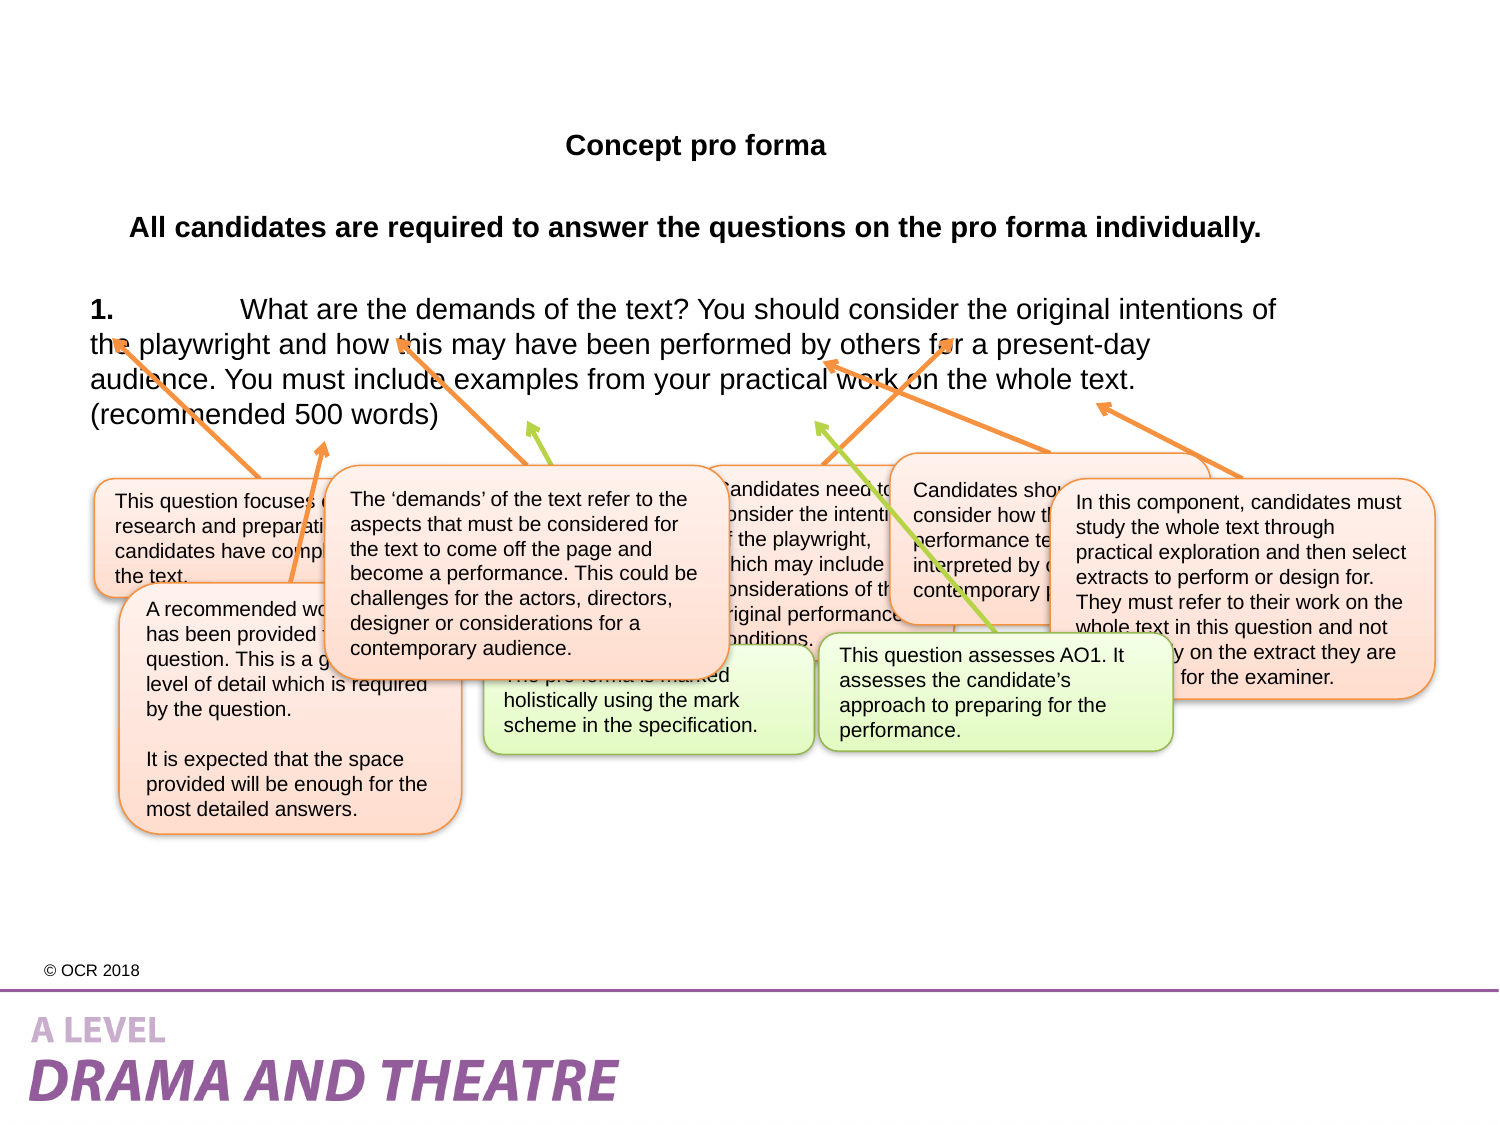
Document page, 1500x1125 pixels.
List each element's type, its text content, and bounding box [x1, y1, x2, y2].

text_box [814, 420, 997, 634]
text_box A recommended word count has been provided for each question. This is a guide for the level of detail which is required by the question. It is expected that the space provided will be enough for the most detailed answers. [118, 581, 463, 835]
text_box This question focuses on the research and preparation candidates have completed on the text. [93, 477, 285, 599]
text_box This question assesses AO1. It assesses the candidate’s approach to preparing for the performance. [817, 632, 1174, 753]
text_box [111, 337, 260, 479]
list Concept pro forma All candidates are required to answer the questions on the pro forma individually. 1. What are the demands of the text? You should consider the original intentions of the playwright and how this may have been performed by others for a present-day audience. You must include examples from your practical work on the whole text. (recommended 500 words) [75, 78, 1317, 1005]
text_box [290, 440, 326, 583]
text_box Candidates should also consider how the performance text has been interpreted by others for a contemporary performance. [1002, 452, 1090, 626]
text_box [822, 337, 955, 419]
picture [0, 989, 1499, 1125]
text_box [960, 361, 1051, 454]
text_box Candidates need to consider the intention of the playwright, which may include considerations of the original performance conditions. [711, 464, 816, 649]
text_box The pro forma is marked holistically using the mark scheme in the specification. [482, 643, 815, 756]
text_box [395, 337, 528, 466]
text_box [526, 420, 650, 645]
text_box The ‘demands’ of the text refer to the aspects that must be considered for the text to come off the page and become a performance. This could be challenges for the actors, directors, designer or considerations for a contemporary audience. [323, 464, 731, 681]
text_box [1095, 403, 1243, 479]
text_box In this component, candidates must study the whole text through practical exploration and then select extracts to perform or design for. They must refer to their work on the whole text in this question and not focus solely on the extract they are performing for the examiner. [1049, 477, 1436, 700]
